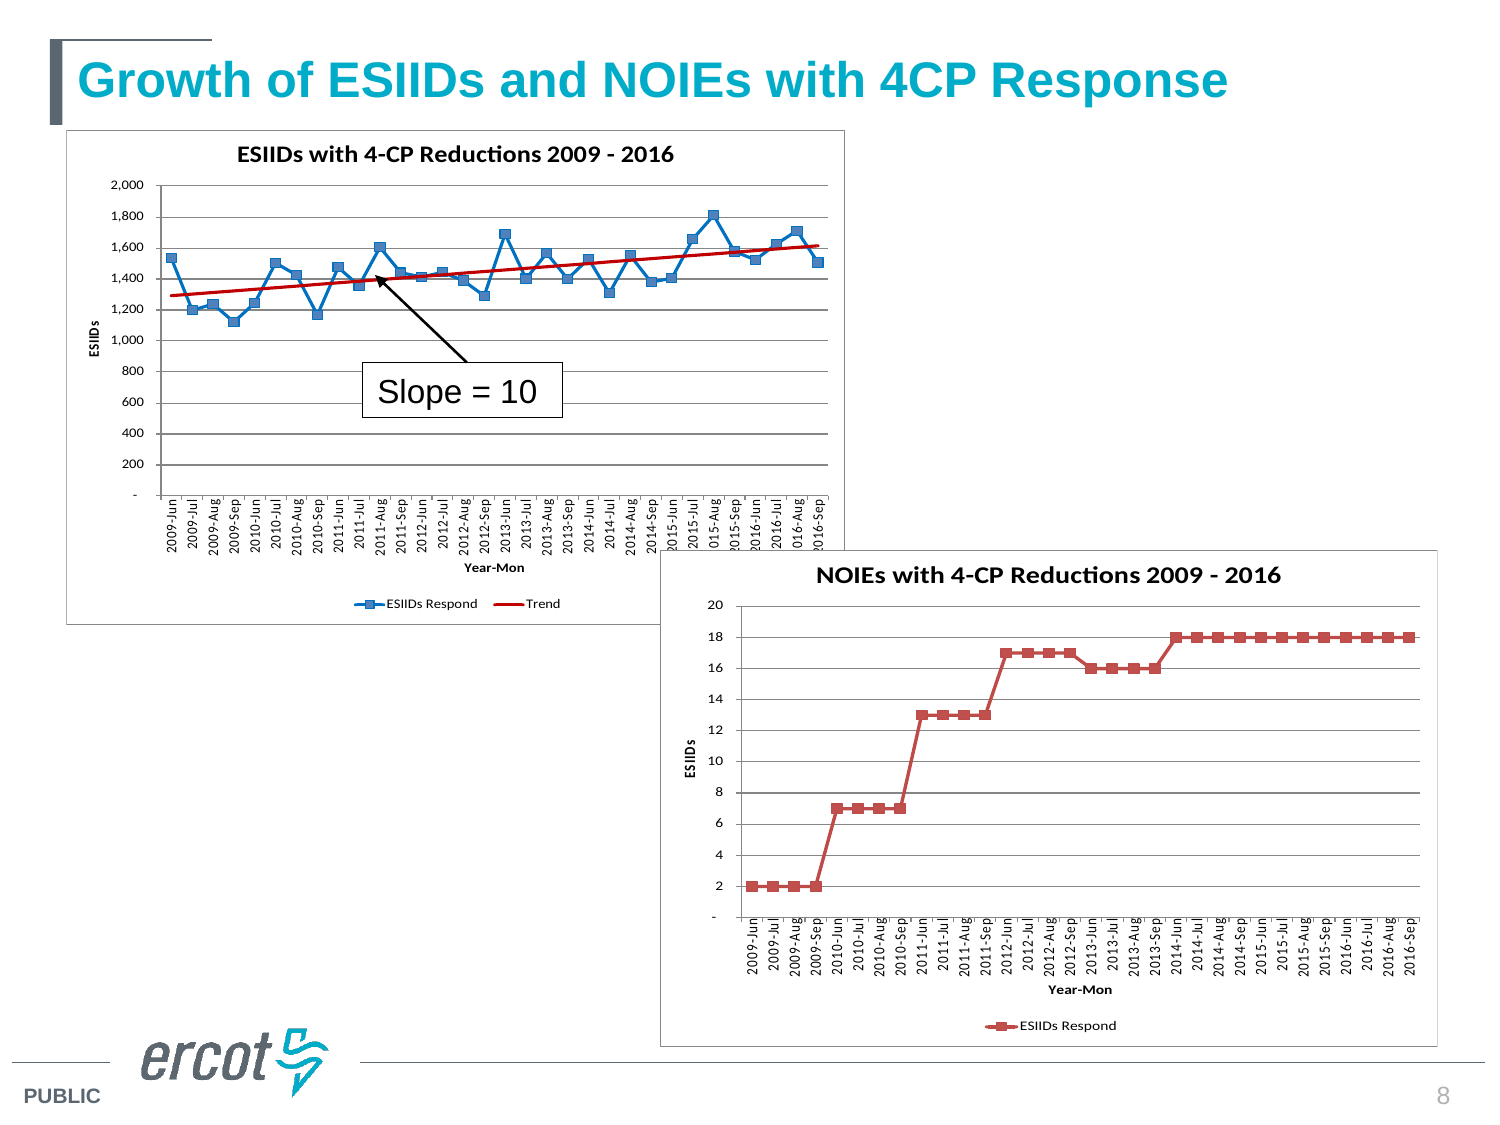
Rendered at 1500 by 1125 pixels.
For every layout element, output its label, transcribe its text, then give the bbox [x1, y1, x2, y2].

slide_number 8 [1400, 1076, 1488, 1113]
picture [65, 129, 1438, 1048]
title Growth of ESIIDs and NOIEs with 4CP Response [62, 39, 1450, 125]
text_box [374, 274, 468, 363]
picture [137, 1024, 332, 1100]
